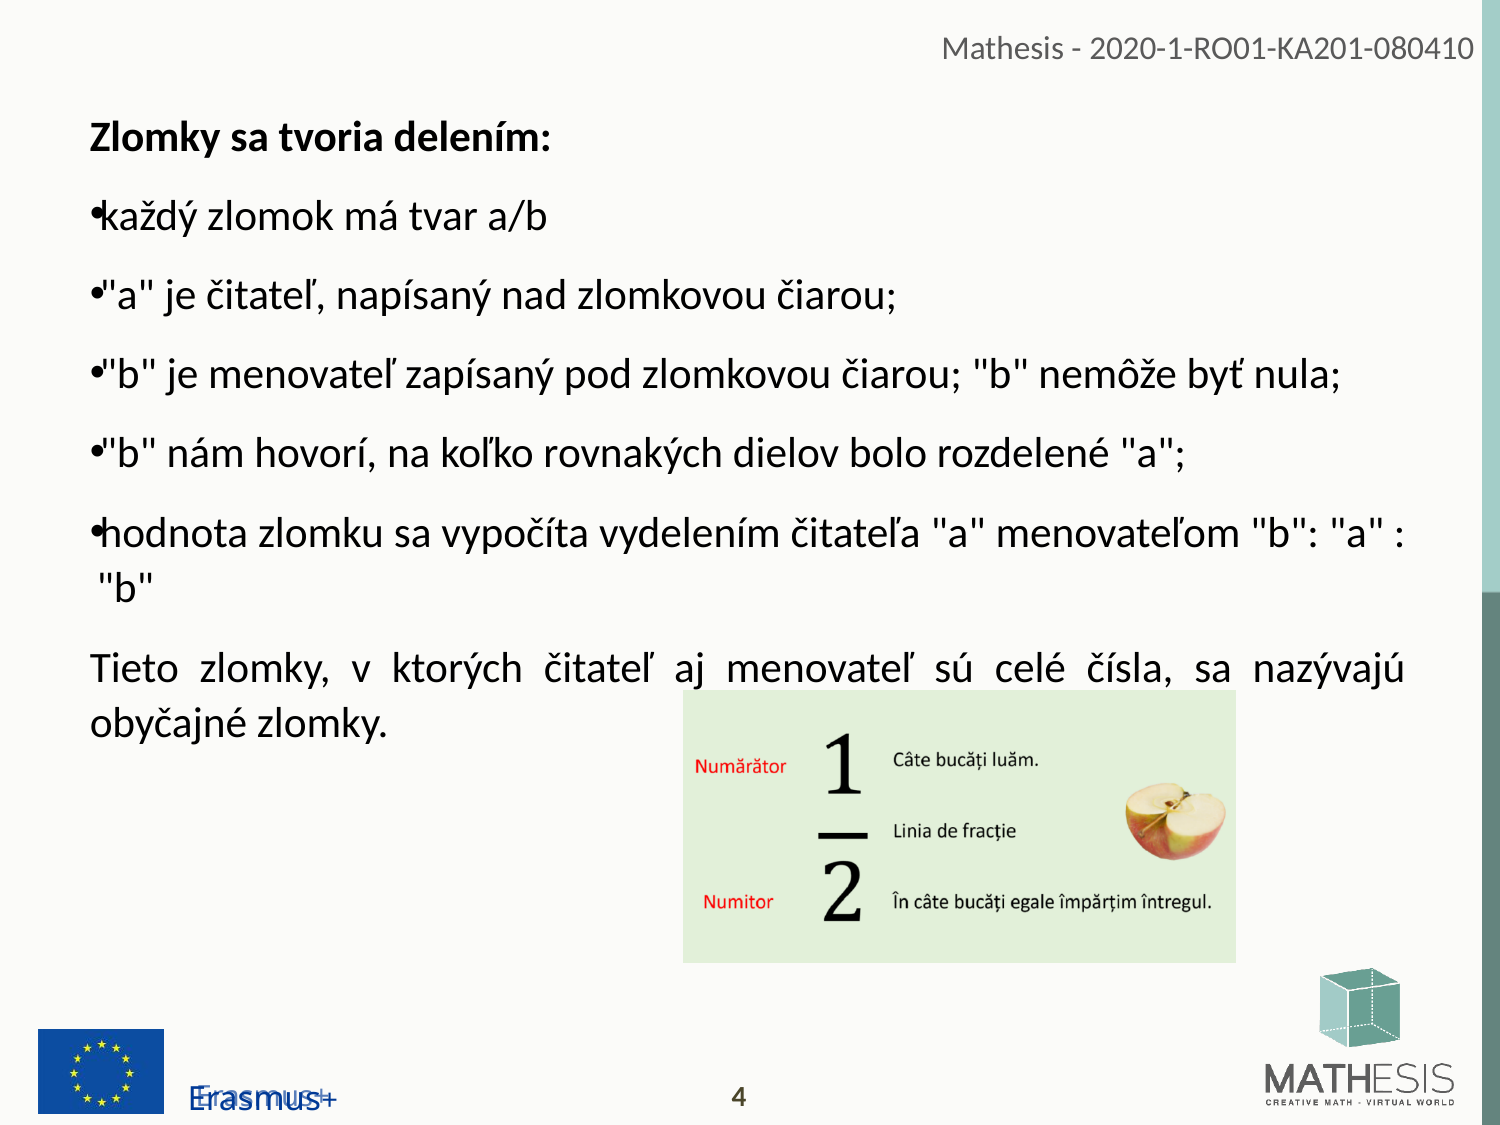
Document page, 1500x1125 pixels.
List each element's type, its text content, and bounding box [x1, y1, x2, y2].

picture [683, 690, 1237, 963]
picture [38, 1029, 164, 1114]
list Zlomky sa tvoria delením: každý zlomok má tvar a/b "a" je čitateľ, napísaný nad zlomkovou čiarou; "b" je menovateľ zapísaný pod zlomkovou čiarou; "b" nemôže byť nula; "b" nám hovorí, na koľko rovnakých dielov bolo rozdelené "a"; hodnota zlomku sa vypočíta vydelením čitateľa "a" menovateľom "b": "a" : "b" Tieto zlomky, v ktorých čitateľ aj menovateľ sú celé čísla, sa nazývajú obyčajné zlomky. [75, 96, 1425, 759]
